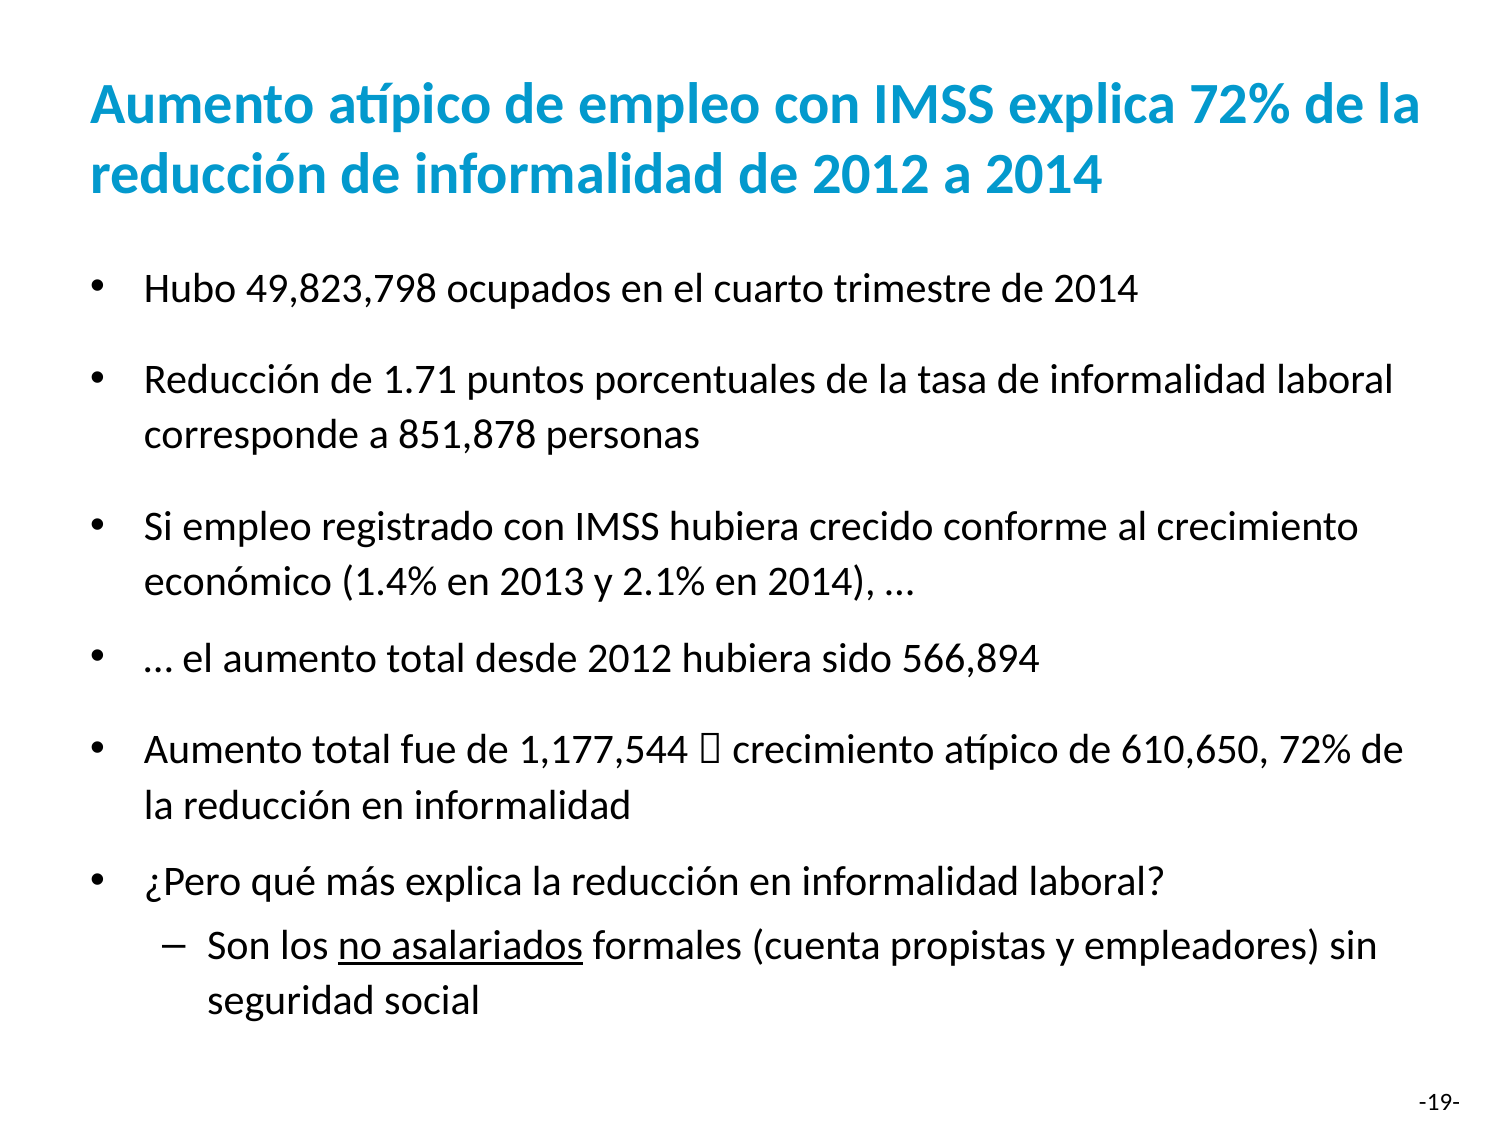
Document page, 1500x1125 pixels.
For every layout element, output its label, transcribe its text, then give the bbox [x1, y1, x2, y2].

title Aumento atípico de empleo con IMSS explica 72% de la reducción de informalidad de 2012 a 2014 [75, 82, 1463, 188]
slide_number -19- [1125, 1077, 1475, 1125]
list Hubo 49,823,798 ocupados en el cuarto trimestre de 2014 Reducción de 1.71 puntos porcentuales de la tasa de informalidad laboral corresponde a 851,878 personas Si empleo registrado con IMSS hubiera crecido conforme al crecimiento económico (1.4% en 2013 y 2.1% en 2014), … … el aumento total desde 2012 hubiera sido 566,894 Aumento total fue de 1,177,544  crecimiento atípico de 610,650, 72% de la reducción en informalidad ¿Pero qué más explica la reducción en informalidad laboral? Son los no asalariados formales (cuenta propistas y empleadores) sin seguridad social [75, 262, 1438, 1038]
